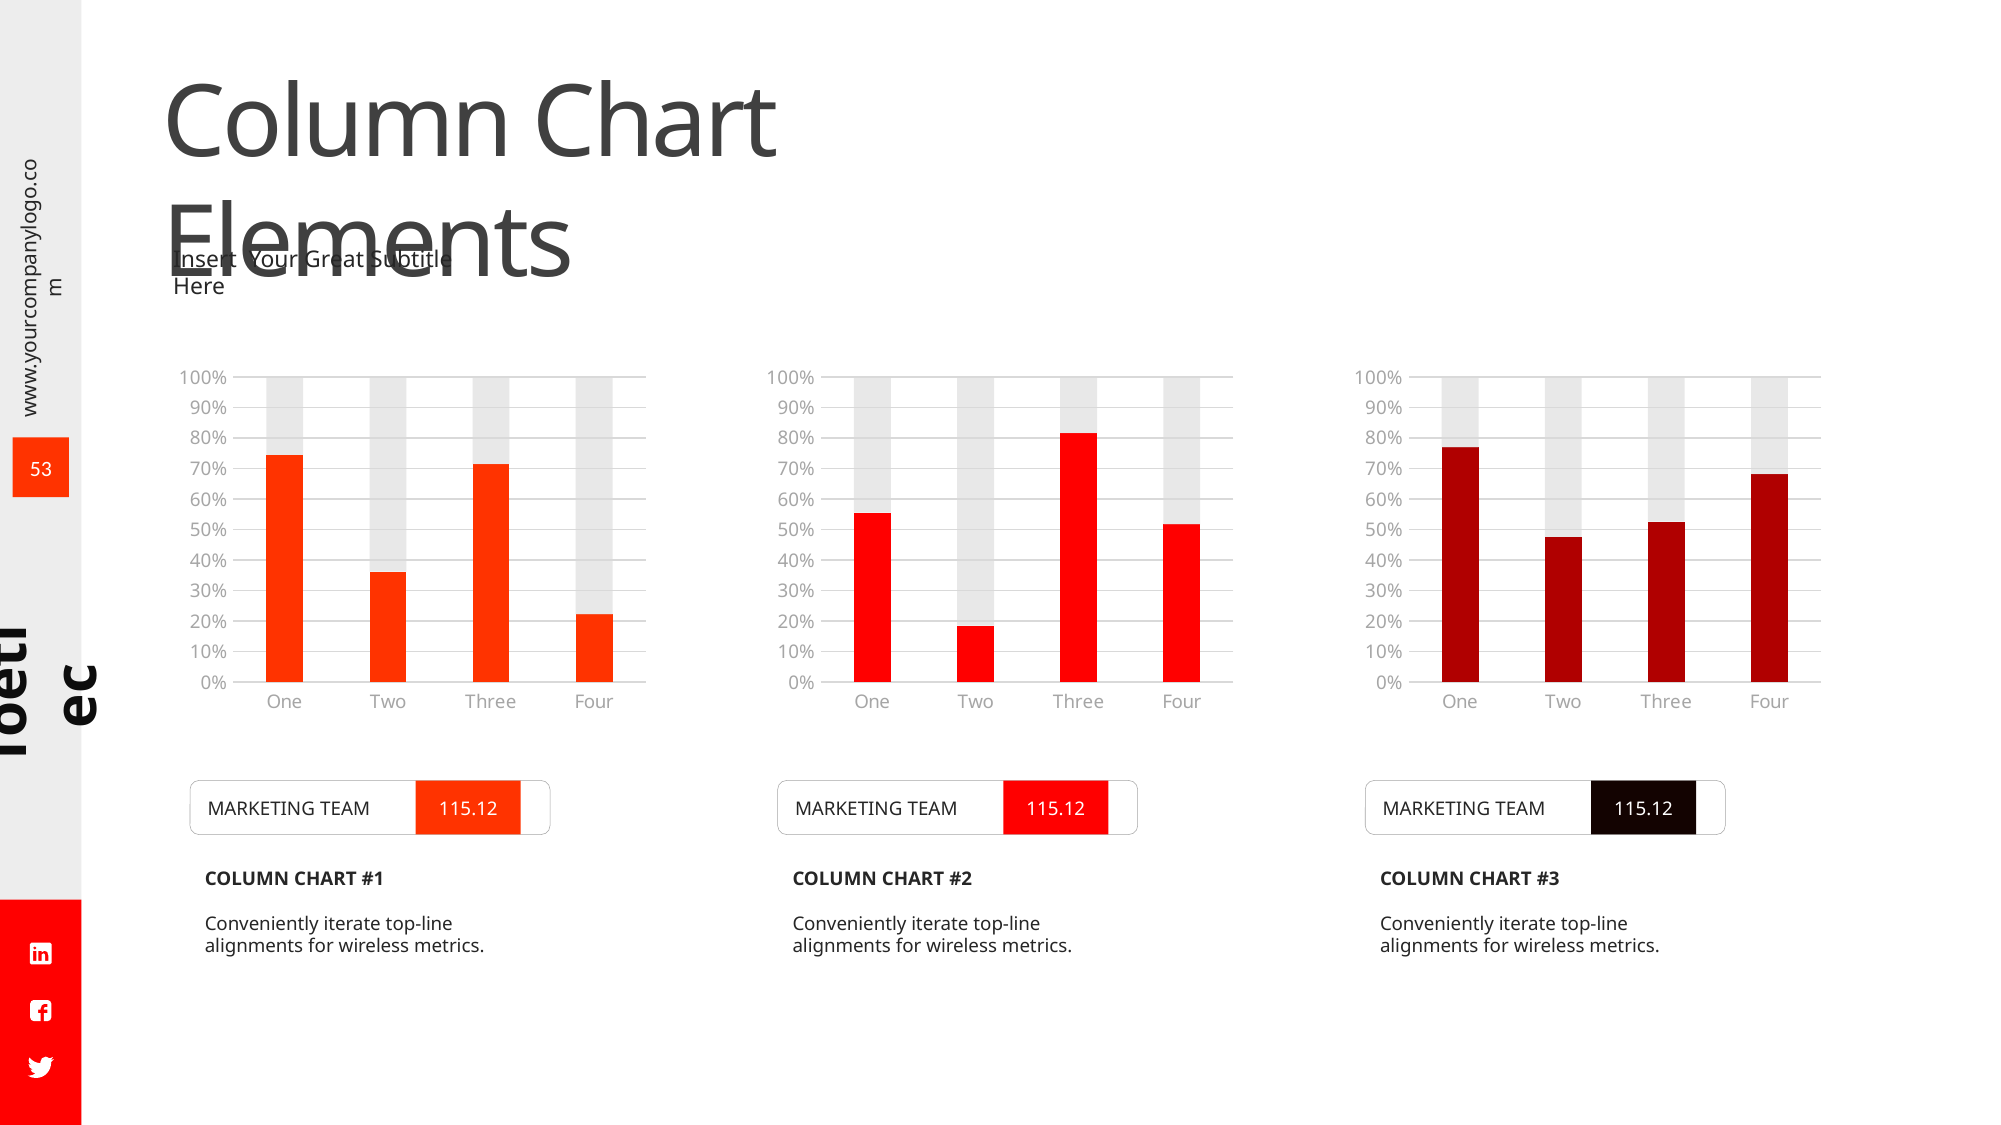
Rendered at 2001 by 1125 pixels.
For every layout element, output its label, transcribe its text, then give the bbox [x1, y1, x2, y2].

text_box MARKETING TEAM [188, 779, 552, 836]
text_box MARKETING TEAM [1364, 779, 1727, 836]
text_box COLUMN CHART #3 Conveniently iterate top-line alignments for wireless metrics. [1365, 859, 1726, 964]
text_box 115.12 [1002, 779, 1109, 835]
chart [756, 356, 1244, 722]
text_box 115.12 [415, 779, 522, 835]
text_box 115.12 [1590, 779, 1697, 835]
text_box Column Chart Elements [147, 116, 987, 236]
chart [1344, 356, 1831, 722]
slide_number 53 [12, 437, 69, 498]
text_box Insert Your Great Subtitle Here [158, 237, 512, 307]
chart [169, 356, 656, 722]
text_box COLUMN CHART #2 Conveniently iterate top-line alignments for wireless metrics. [777, 859, 1138, 964]
text_box MARKETING TEAM [776, 779, 1139, 836]
text_box COLUMN CHART #1 Conveniently iterate top-line alignments for wireless metrics. [190, 859, 550, 964]
